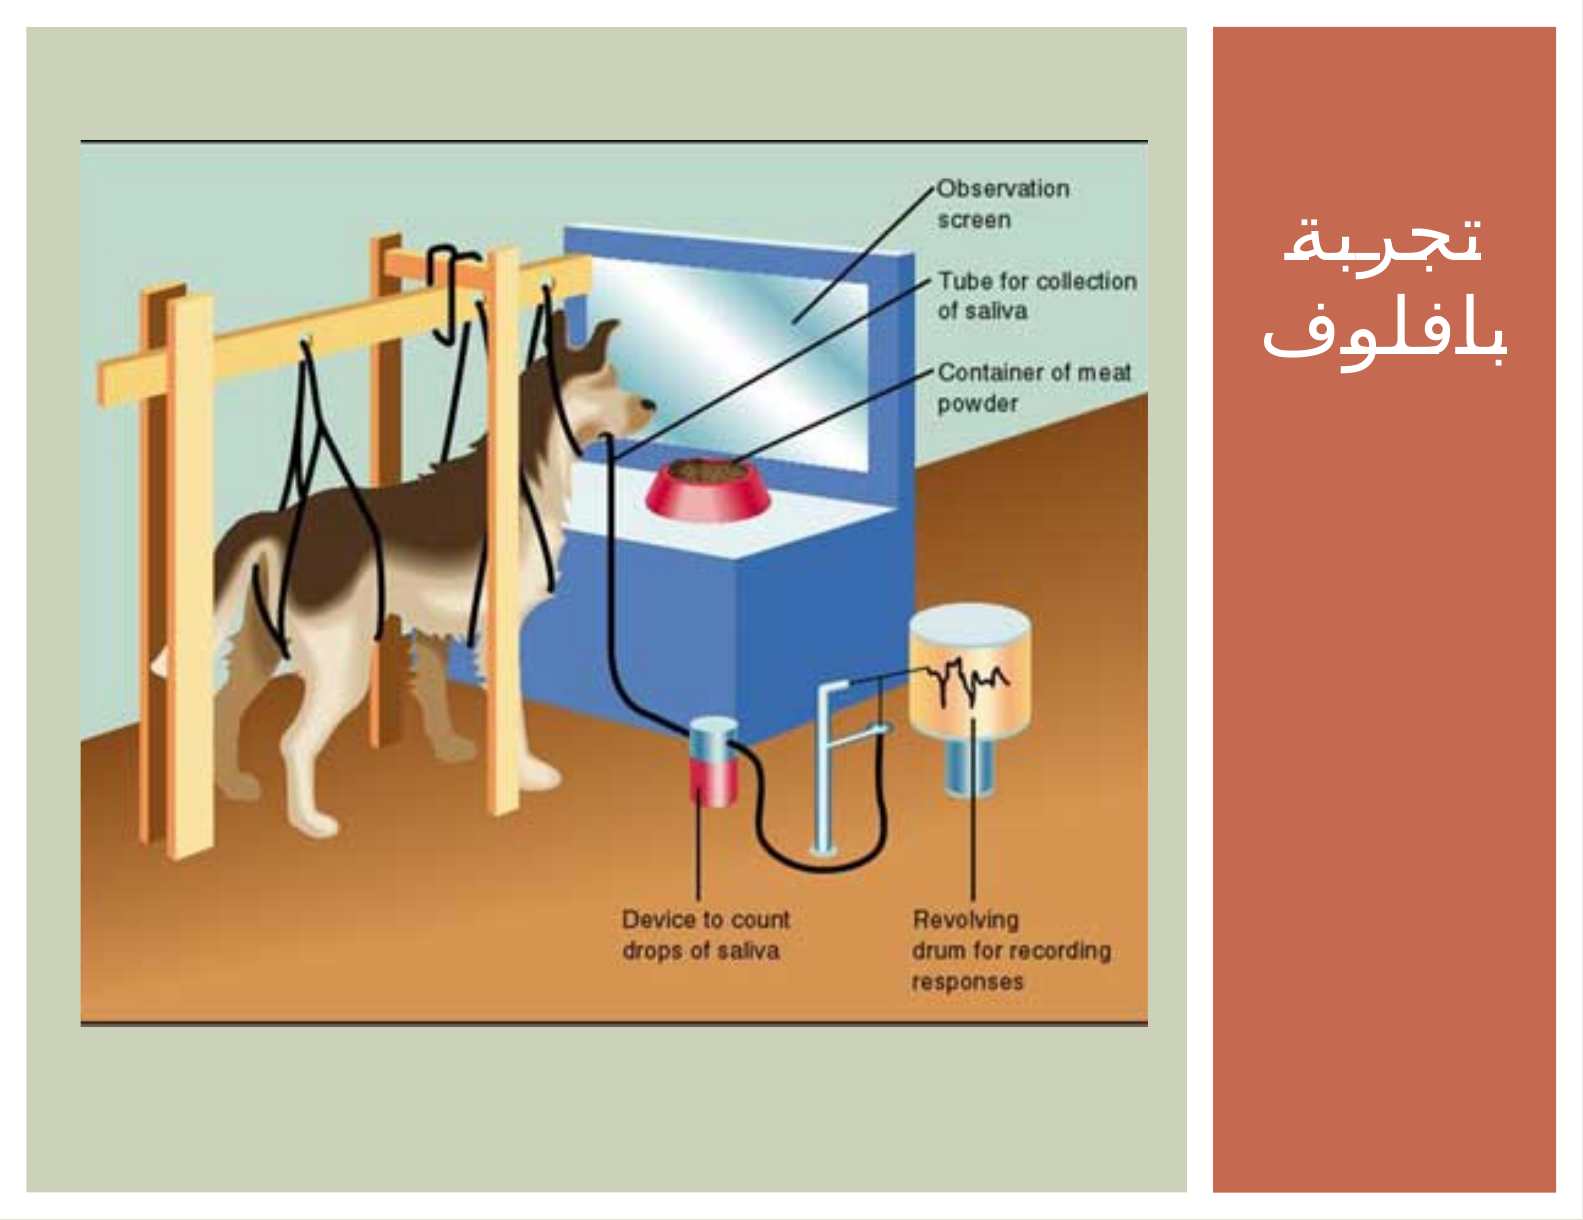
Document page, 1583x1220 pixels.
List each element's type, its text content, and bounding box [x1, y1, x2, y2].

title تجربة بافلوف [1239, 81, 1530, 379]
picture [80, 140, 1149, 1027]
